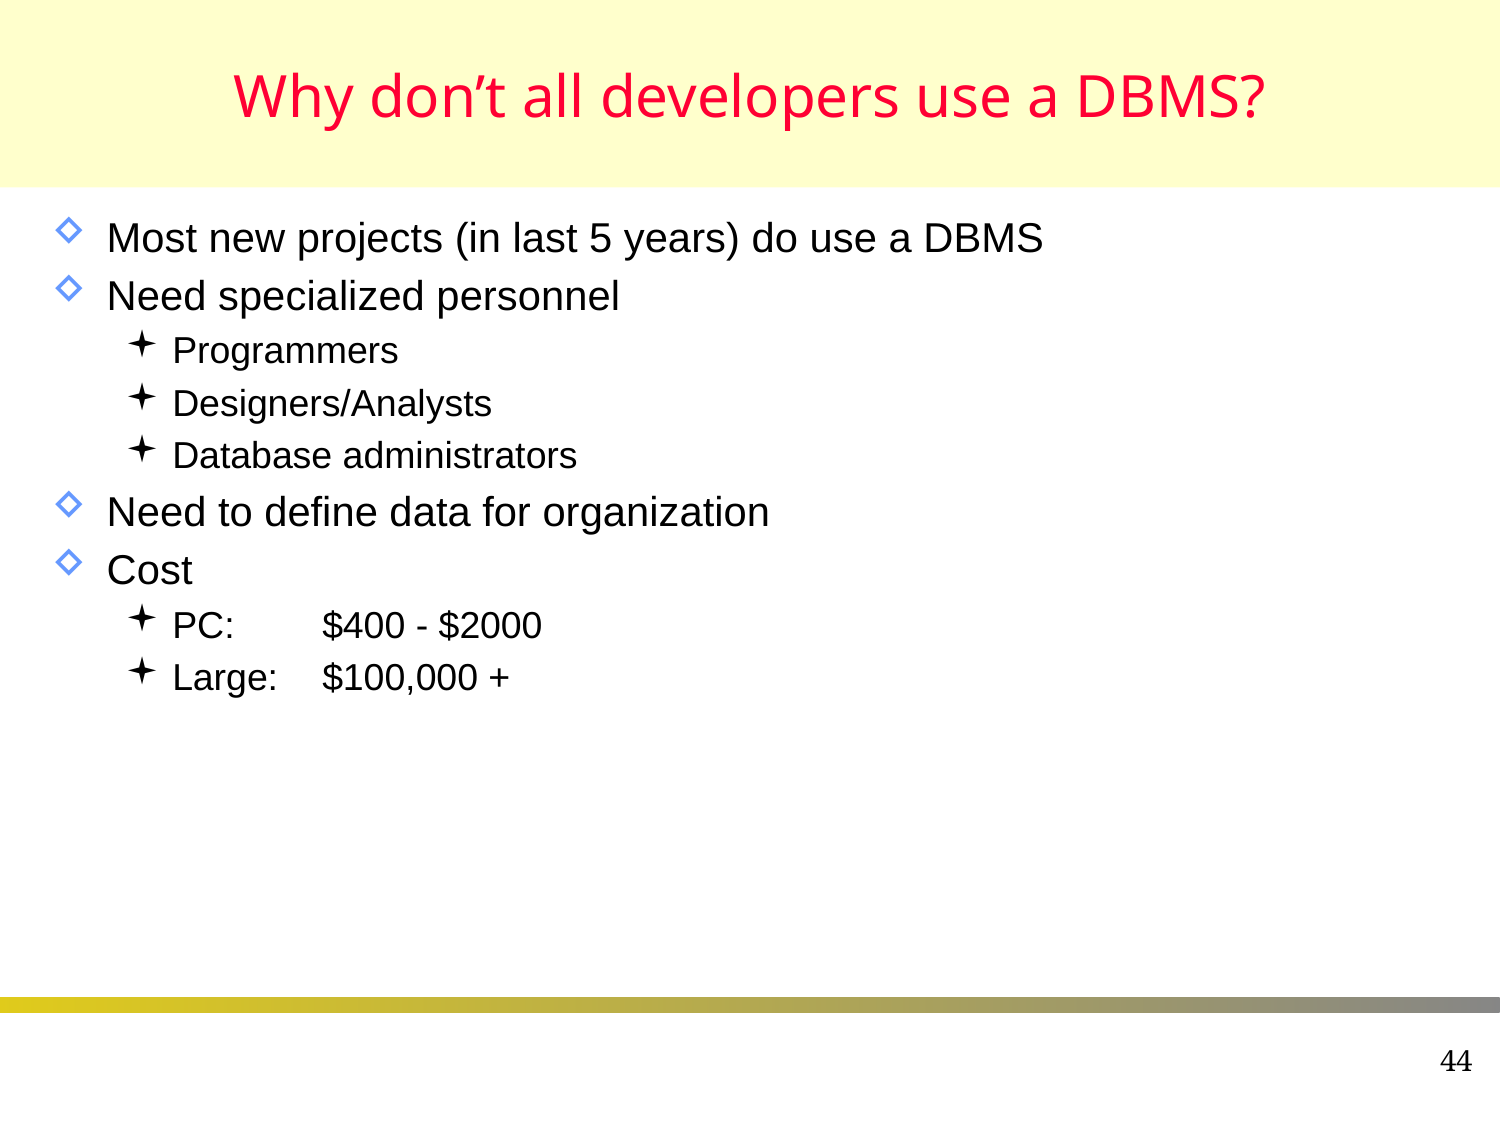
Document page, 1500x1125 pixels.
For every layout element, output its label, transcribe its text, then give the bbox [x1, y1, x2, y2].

title Why don’t all developers use a DBMS? [0, 0, 1500, 188]
list Most new projects (in last 5 years) do use a DBMS Need specialized personnel Programmers Designers/Analysts Database administrators Need to define data for organization Cost PC: $400 - $2000 Large: $100,000 + [35, 202, 1488, 988]
slide_number 44 [1174, 1024, 1488, 1101]
